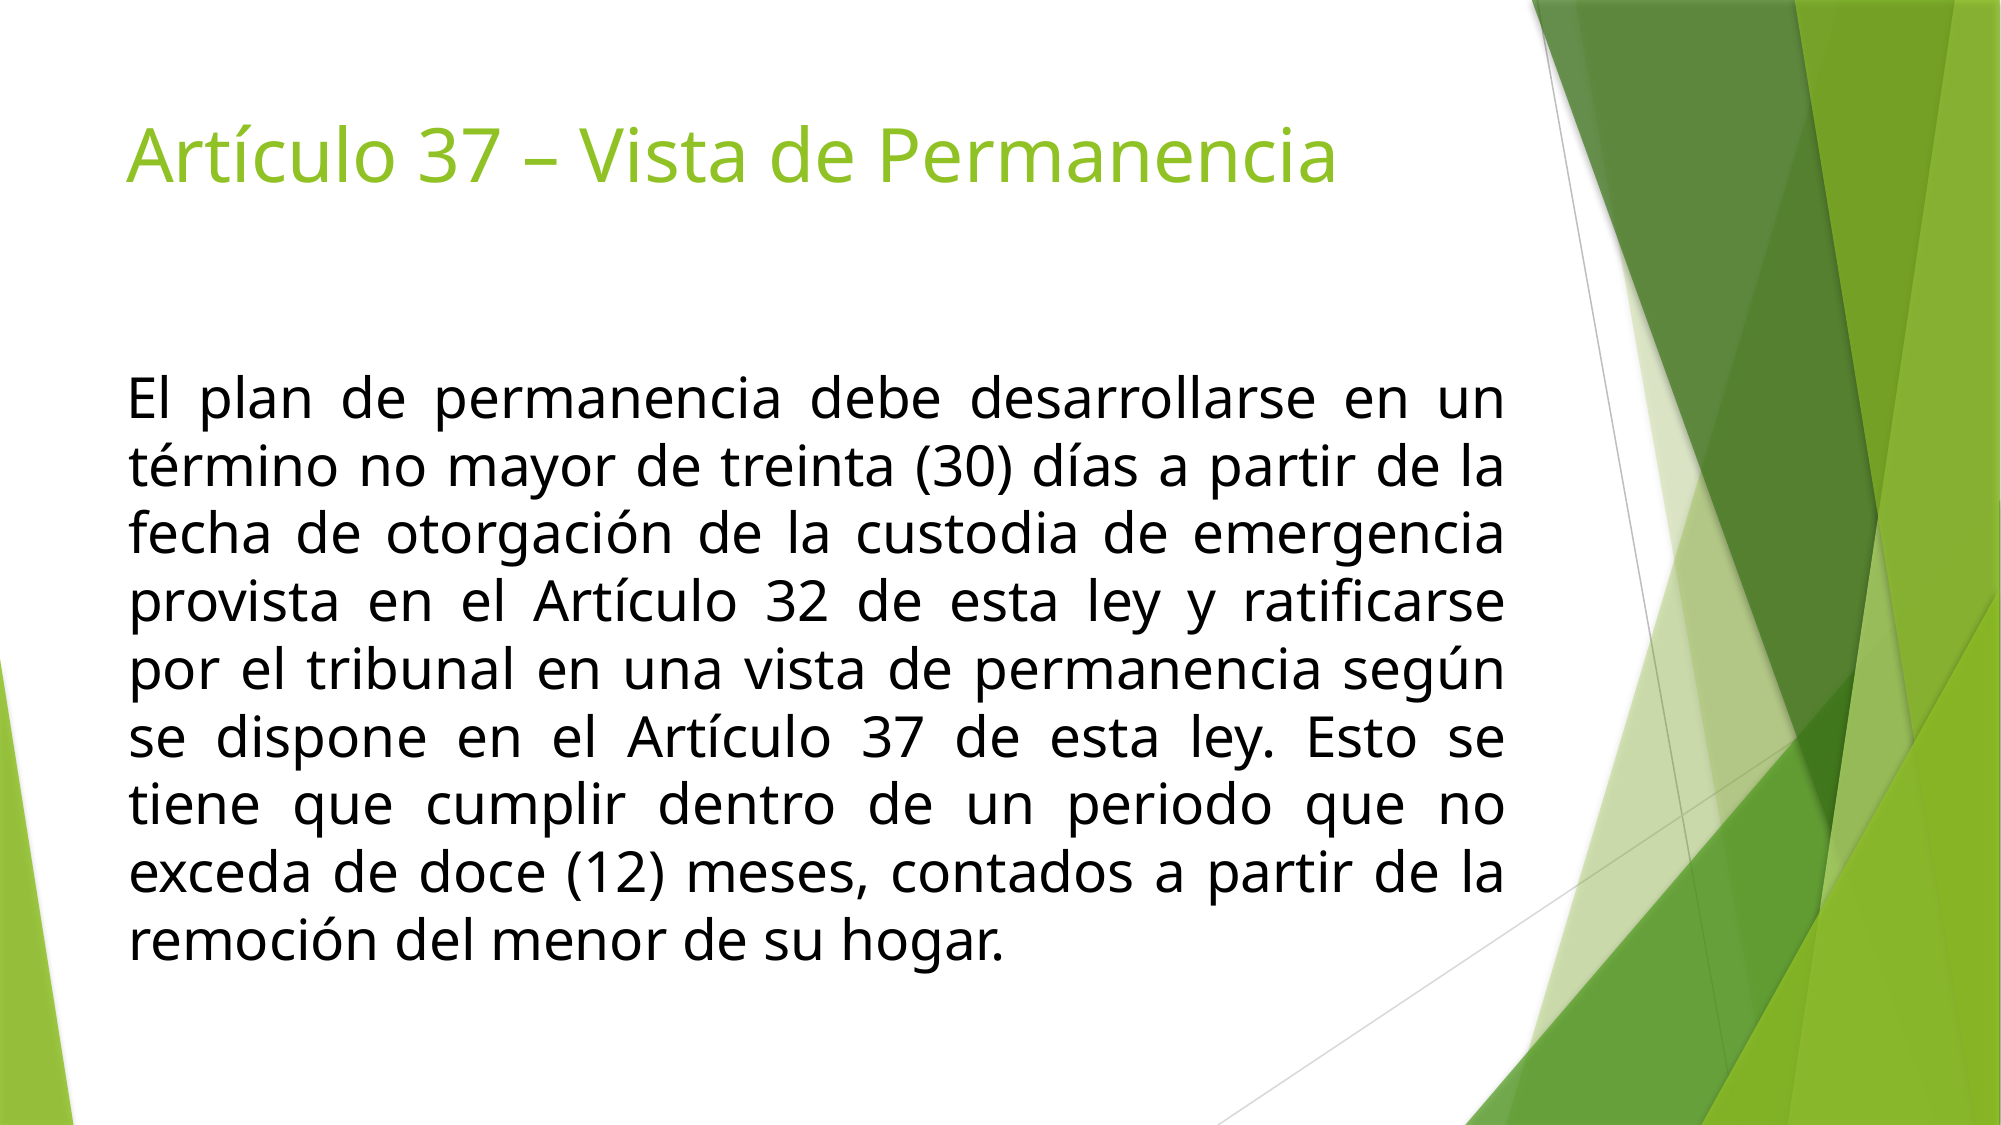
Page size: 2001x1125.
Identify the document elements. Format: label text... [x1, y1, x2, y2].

title Artículo 37 – Vista de Permanencia [111, 99, 1522, 317]
list El plan de permanencia debe desarrollarse en un término no mayor de treinta (30) días a partir de la fecha de otorgación de la custodia de emergencia provista en el Artículo 32 de esta ley y ratificarse por el tribunal en una vista de permanencia según se dispone en el Artículo 37 de esta ley. Esto se tiene que cumplir dentro de un periodo que no exceda de doce (12) meses, contados a partir de la remoción del menor de su hogar. [111, 354, 1522, 992]
